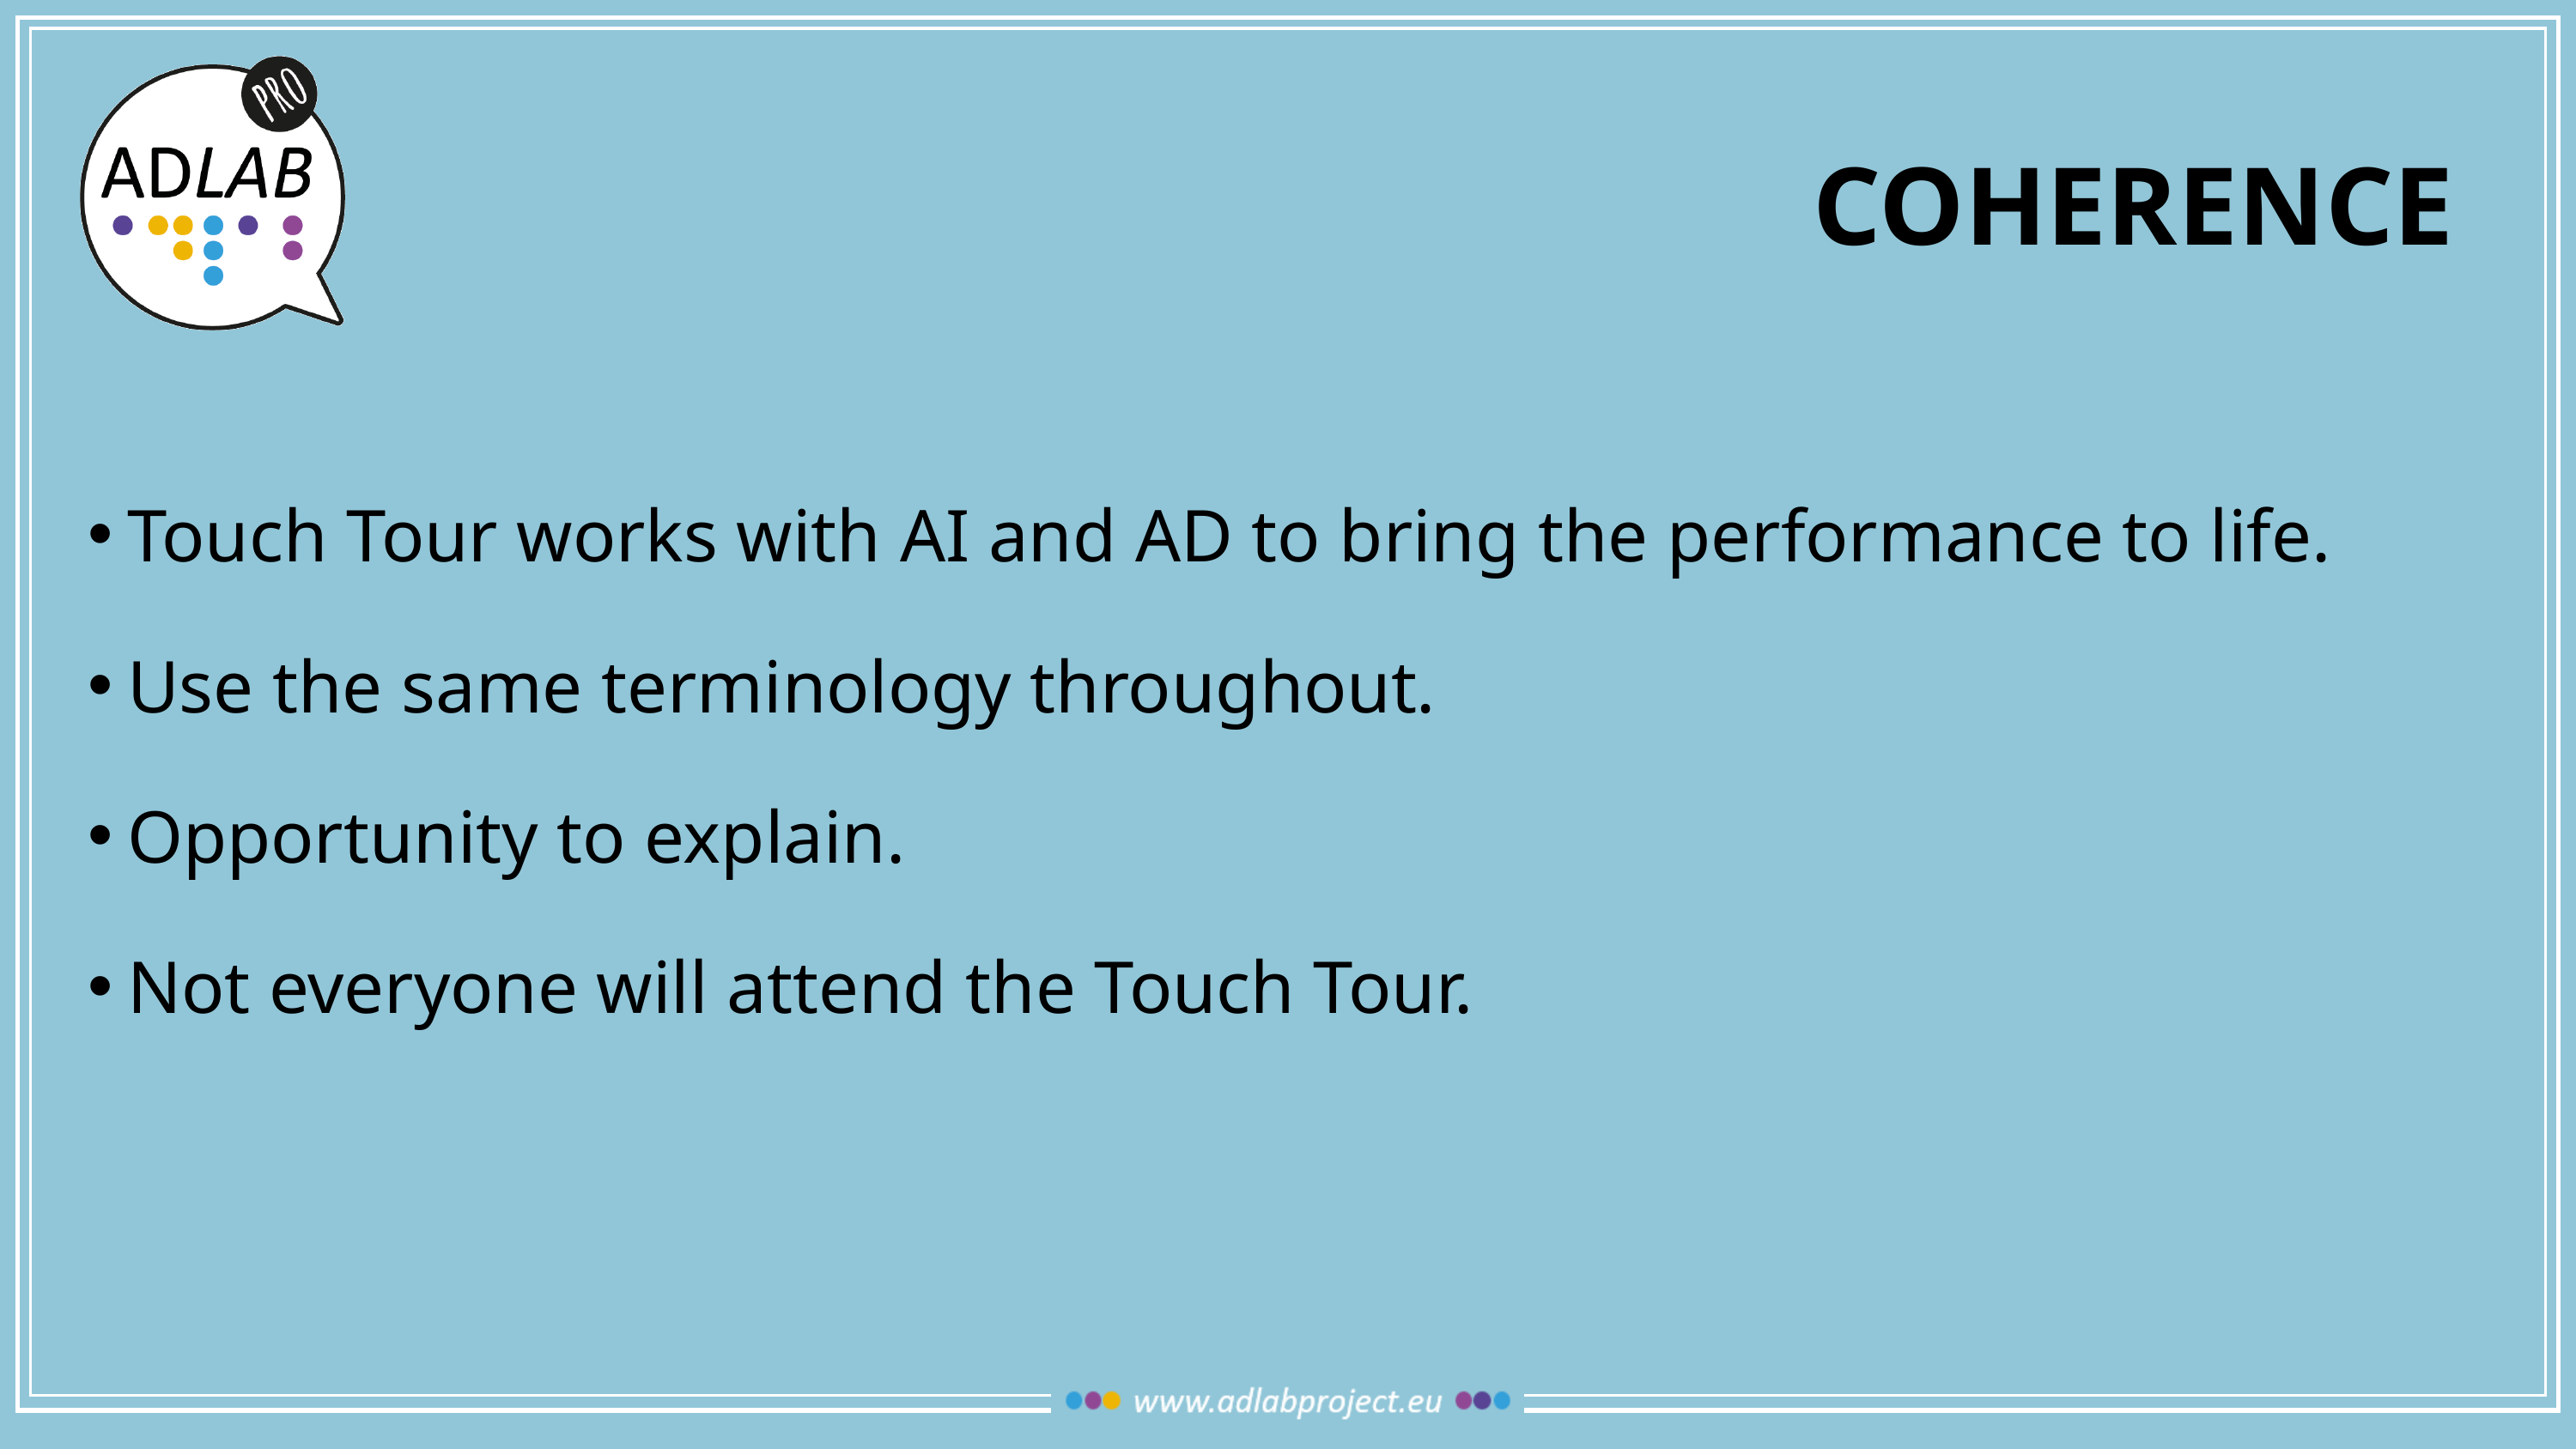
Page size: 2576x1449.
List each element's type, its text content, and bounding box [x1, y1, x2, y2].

picture [72, 49, 353, 330]
title coherence [384, 70, 2467, 351]
picture [1051, 1378, 1524, 1429]
list Touch Tour works with AI and AD to bring the performance to life. Use the same terminology throughout. Opportunity to explain. Not everyone will attend the Touch Tour. [75, 440, 2501, 1122]
